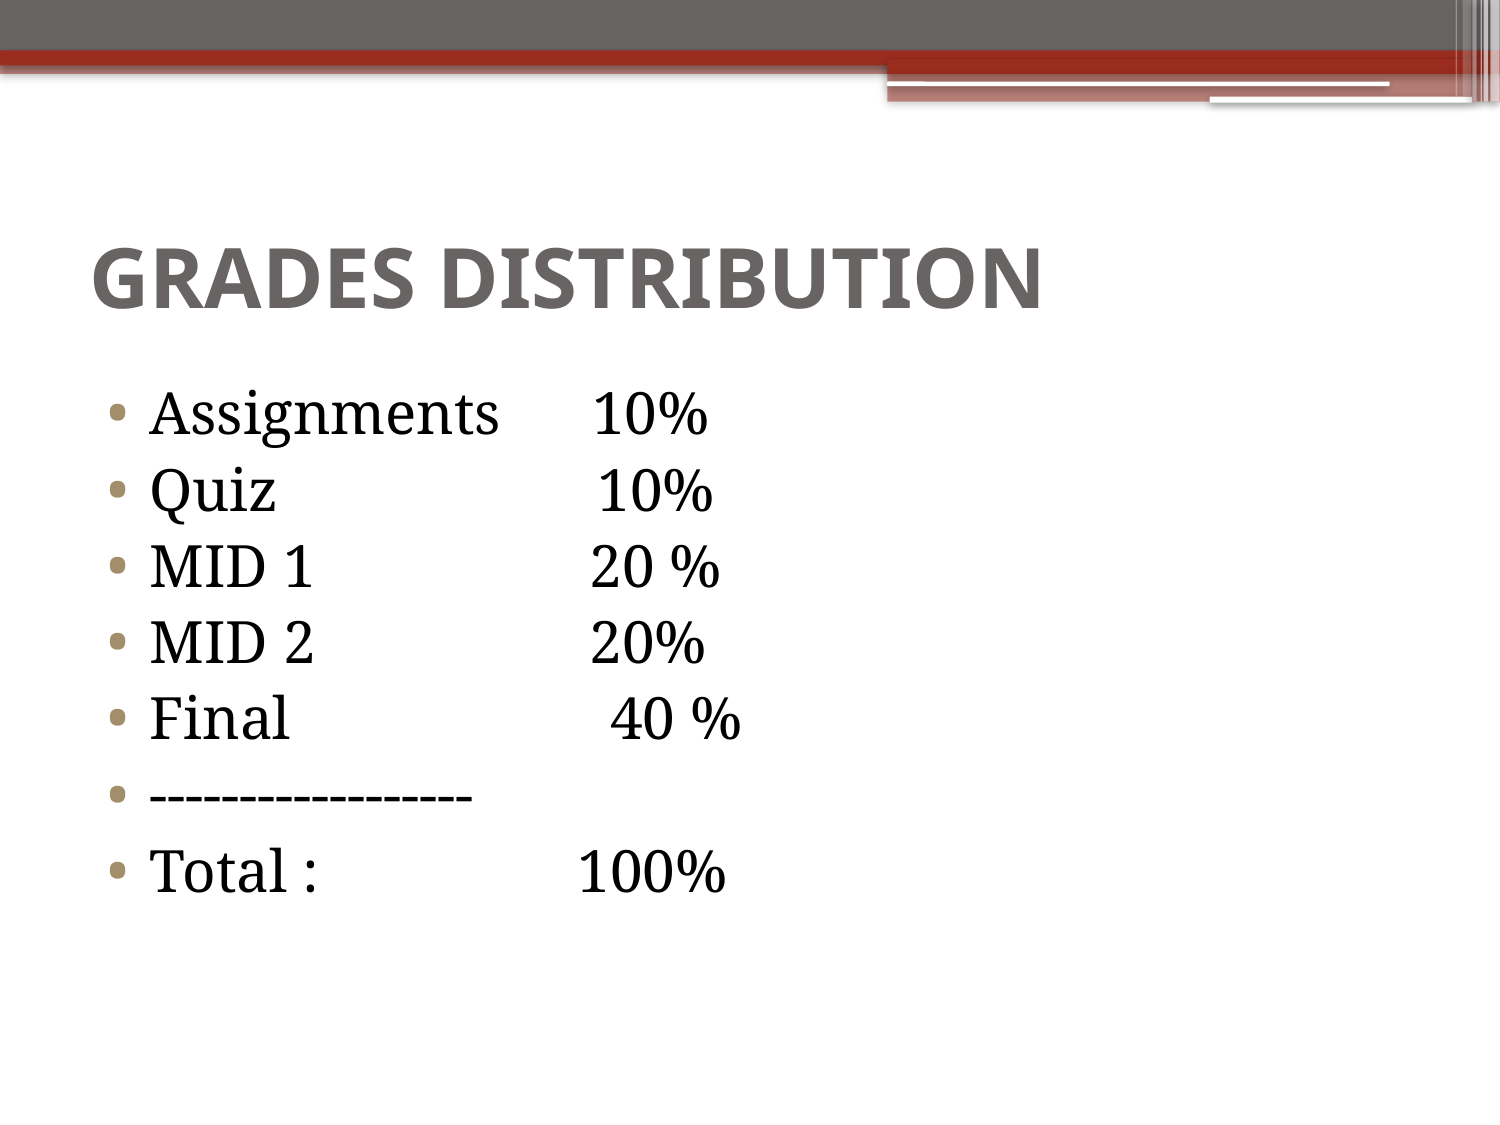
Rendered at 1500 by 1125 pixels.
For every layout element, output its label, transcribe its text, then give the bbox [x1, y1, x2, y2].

title Grades Distribution [75, 187, 1425, 363]
list Assignments 10% Quiz 10% MID 1 20 % MID 2 20% Final 40 % ------------------ Total : 100% [75, 368, 1425, 1079]
